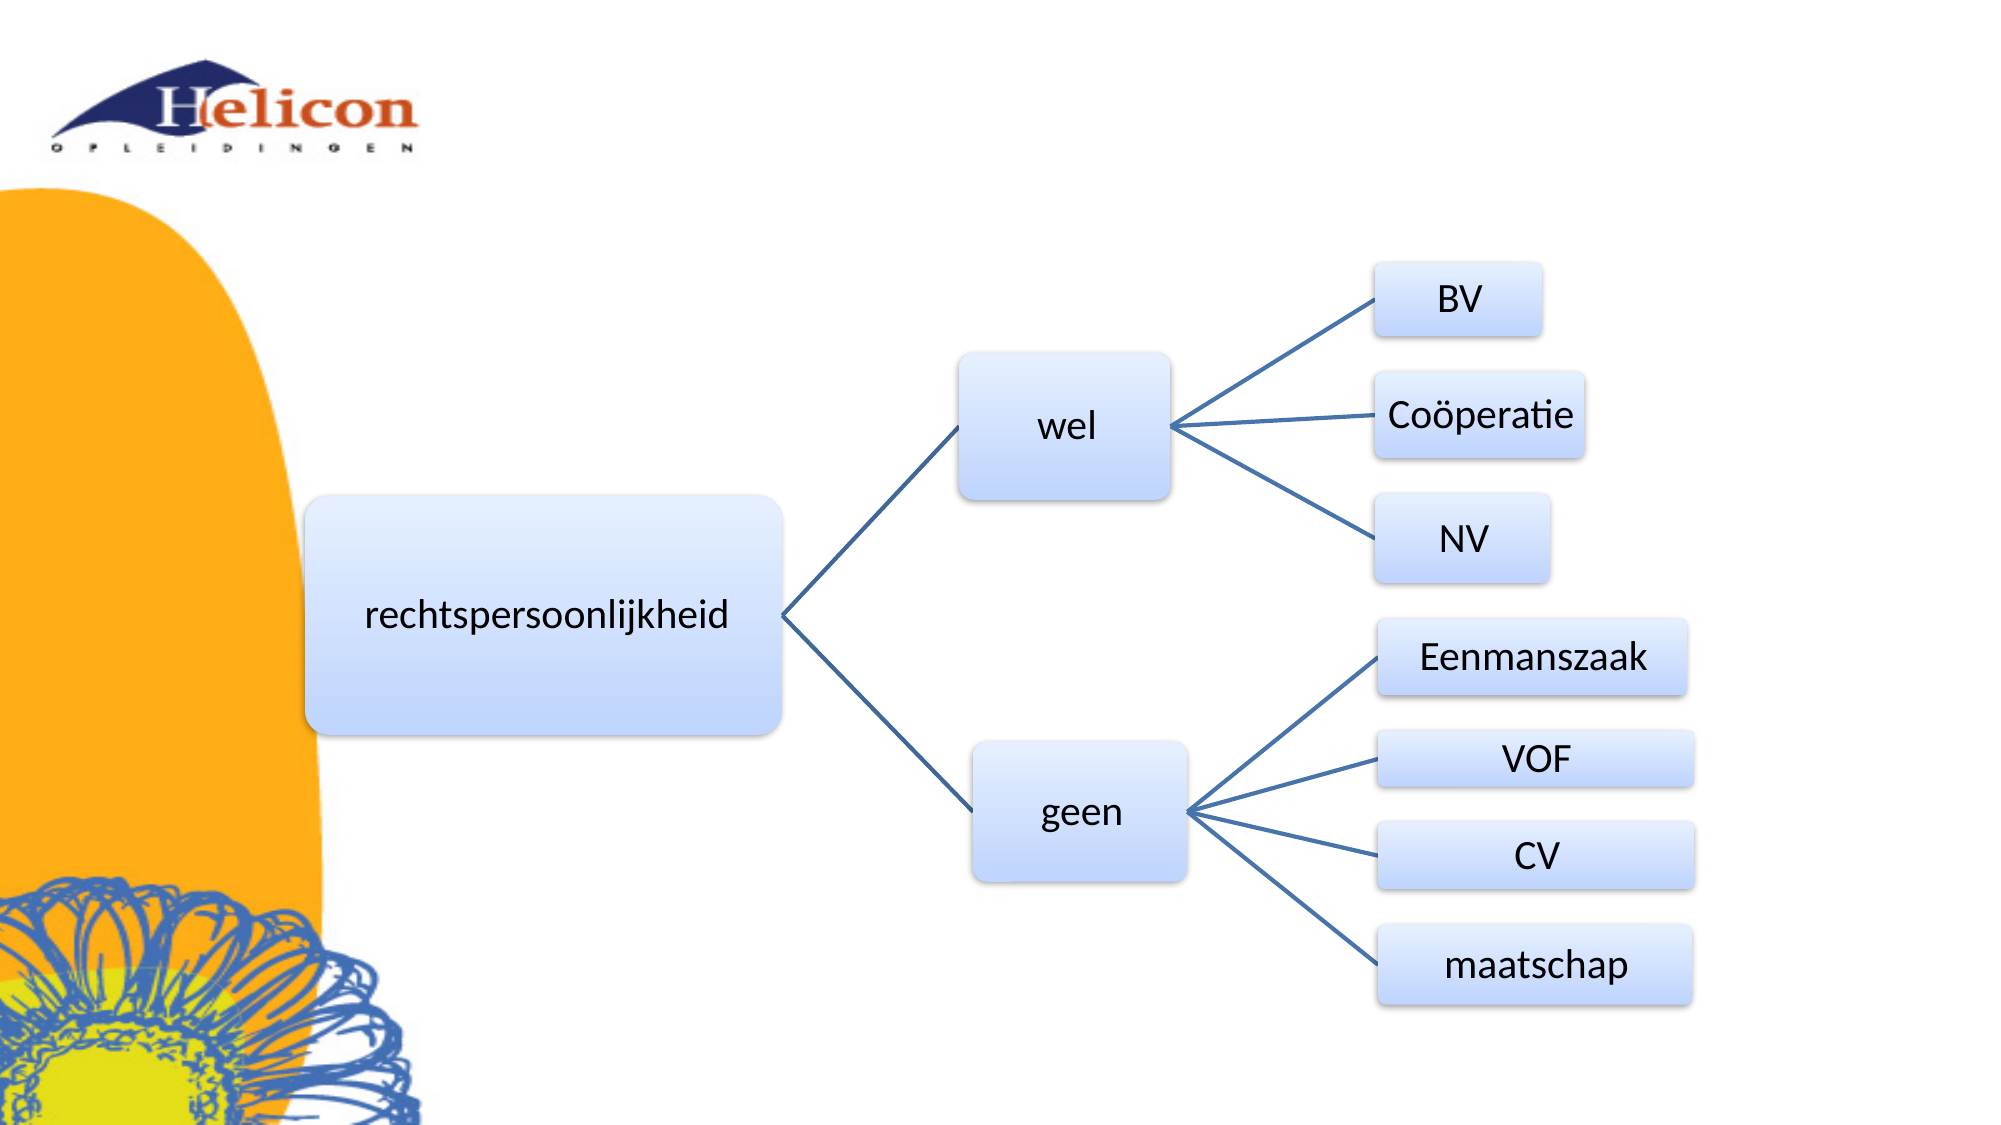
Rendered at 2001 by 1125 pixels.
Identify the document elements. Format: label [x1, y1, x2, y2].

picture [0, 0, 2001, 1125]
list [99, 262, 1901, 1006]
